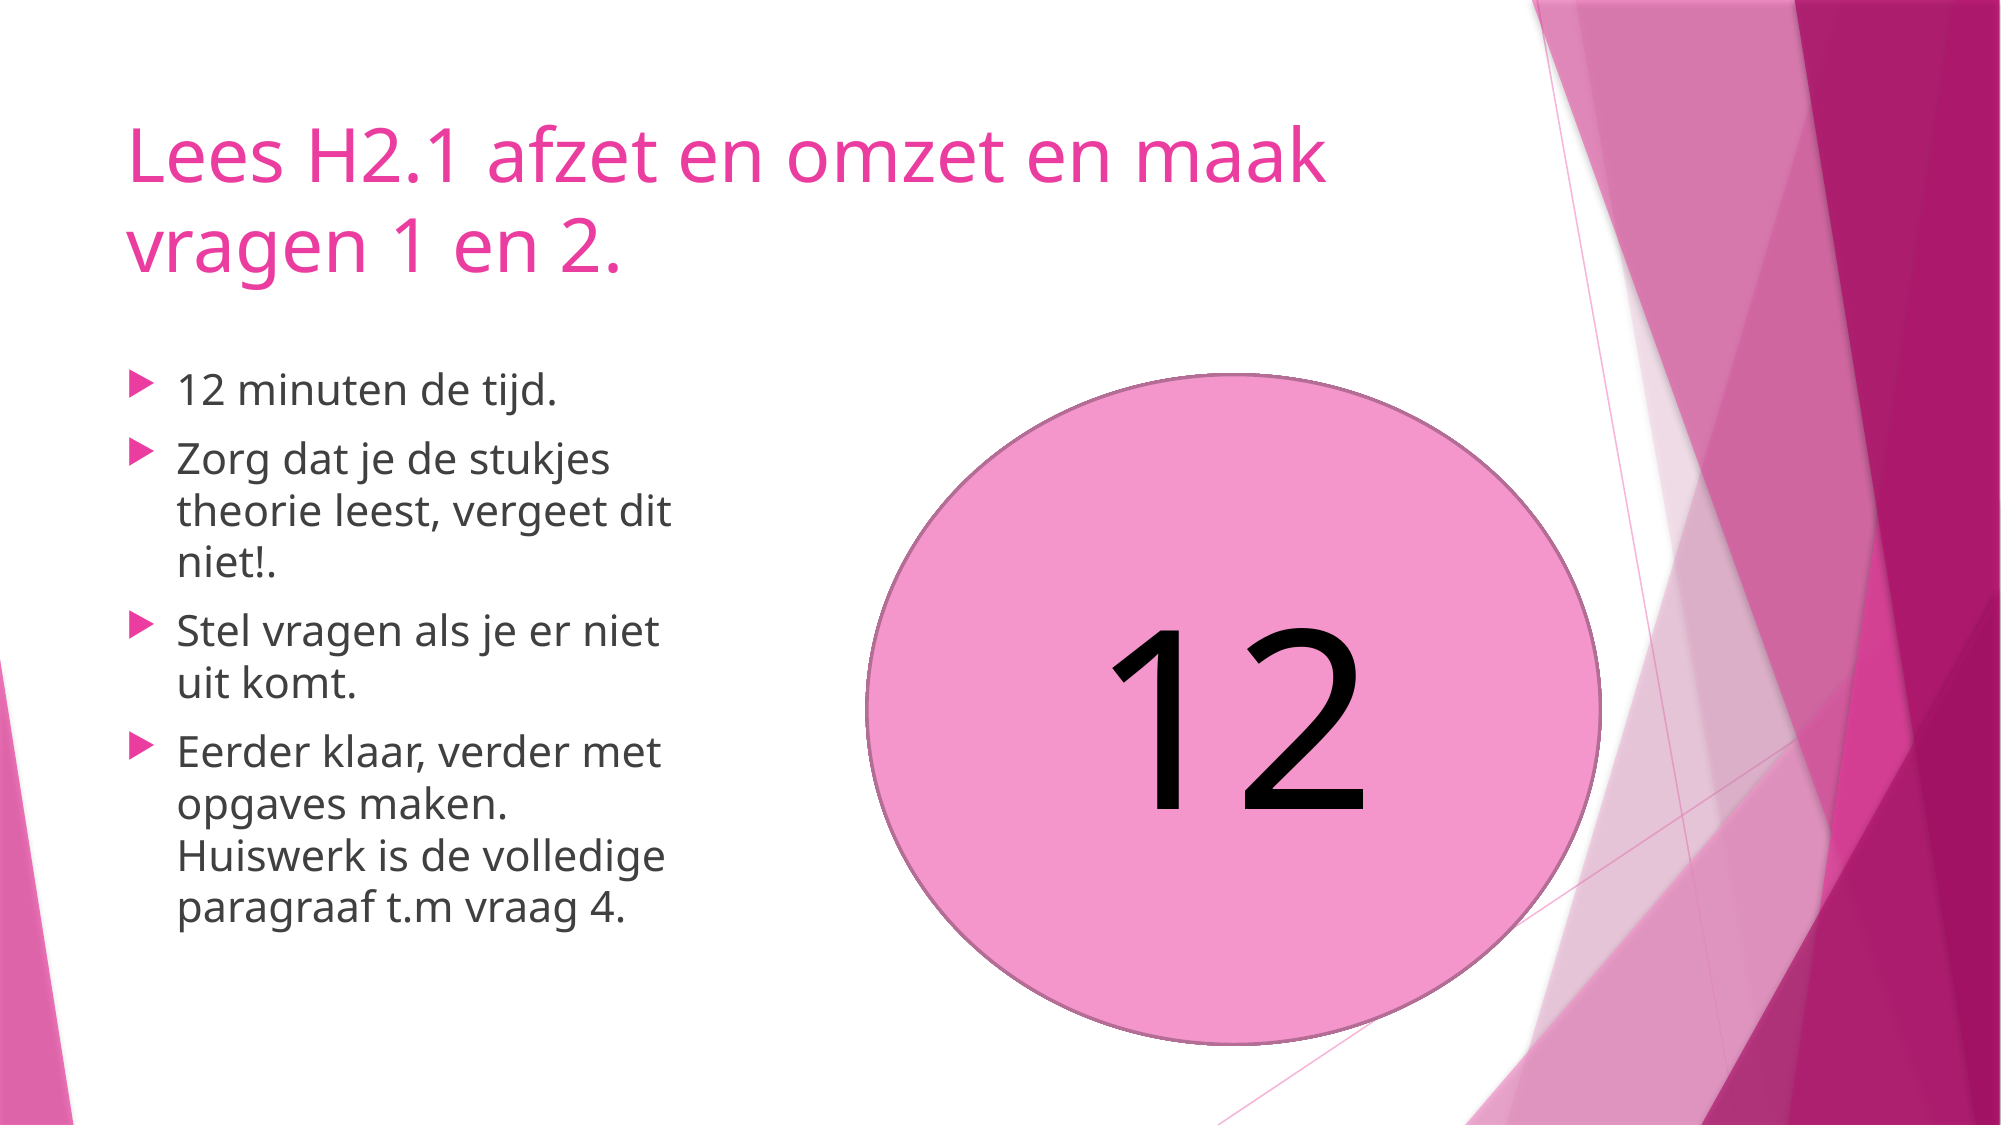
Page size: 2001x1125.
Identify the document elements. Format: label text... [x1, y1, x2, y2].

text_box 12 [865, 373, 1602, 1046]
list 12 minuten de tijd. Zorg dat je de stukjes theorie leest, vergeet dit niet!. Stel vragen als je er niet uit komt. Eerder klaar, verder met opgaves maken. Huiswerk is de volledige paragraaf t.m vraag 4. [111, 354, 689, 960]
title Lees H2.1 afzet en omzet en maak vragen 1 en 2. [111, 99, 1522, 317]
